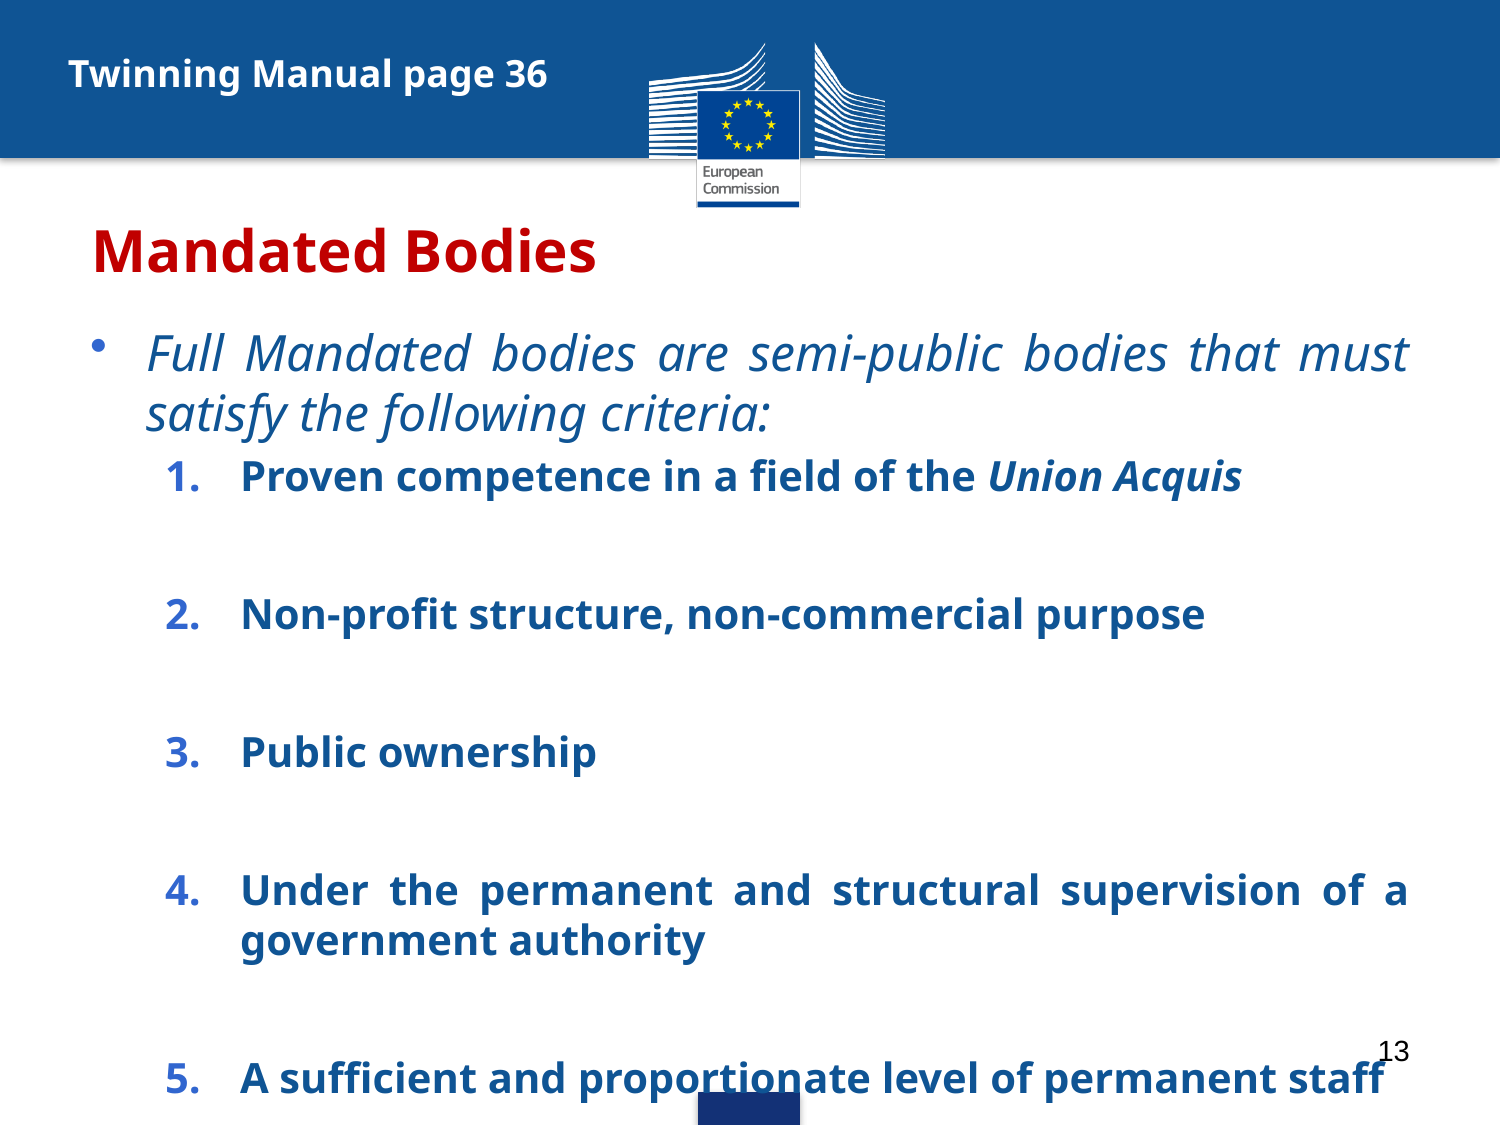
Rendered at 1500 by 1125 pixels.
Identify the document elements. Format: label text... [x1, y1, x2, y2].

text_box Twinning Manual page 36 [53, 42, 632, 103]
list Full Mandated bodies are semi-public bodies that must satisfy the following criteria: Proven competence in a field of the Union Acquis Non-profit structure, non-commercial purpose Public ownership Under the permanent and structural supervision of a government authority A sufficient and proportionate level of permanent staff [75, 314, 1425, 1071]
slide_number 13 [1074, 1024, 1425, 1103]
title Mandated Bodies [76, 172, 1427, 327]
picture [649, 42, 885, 172]
